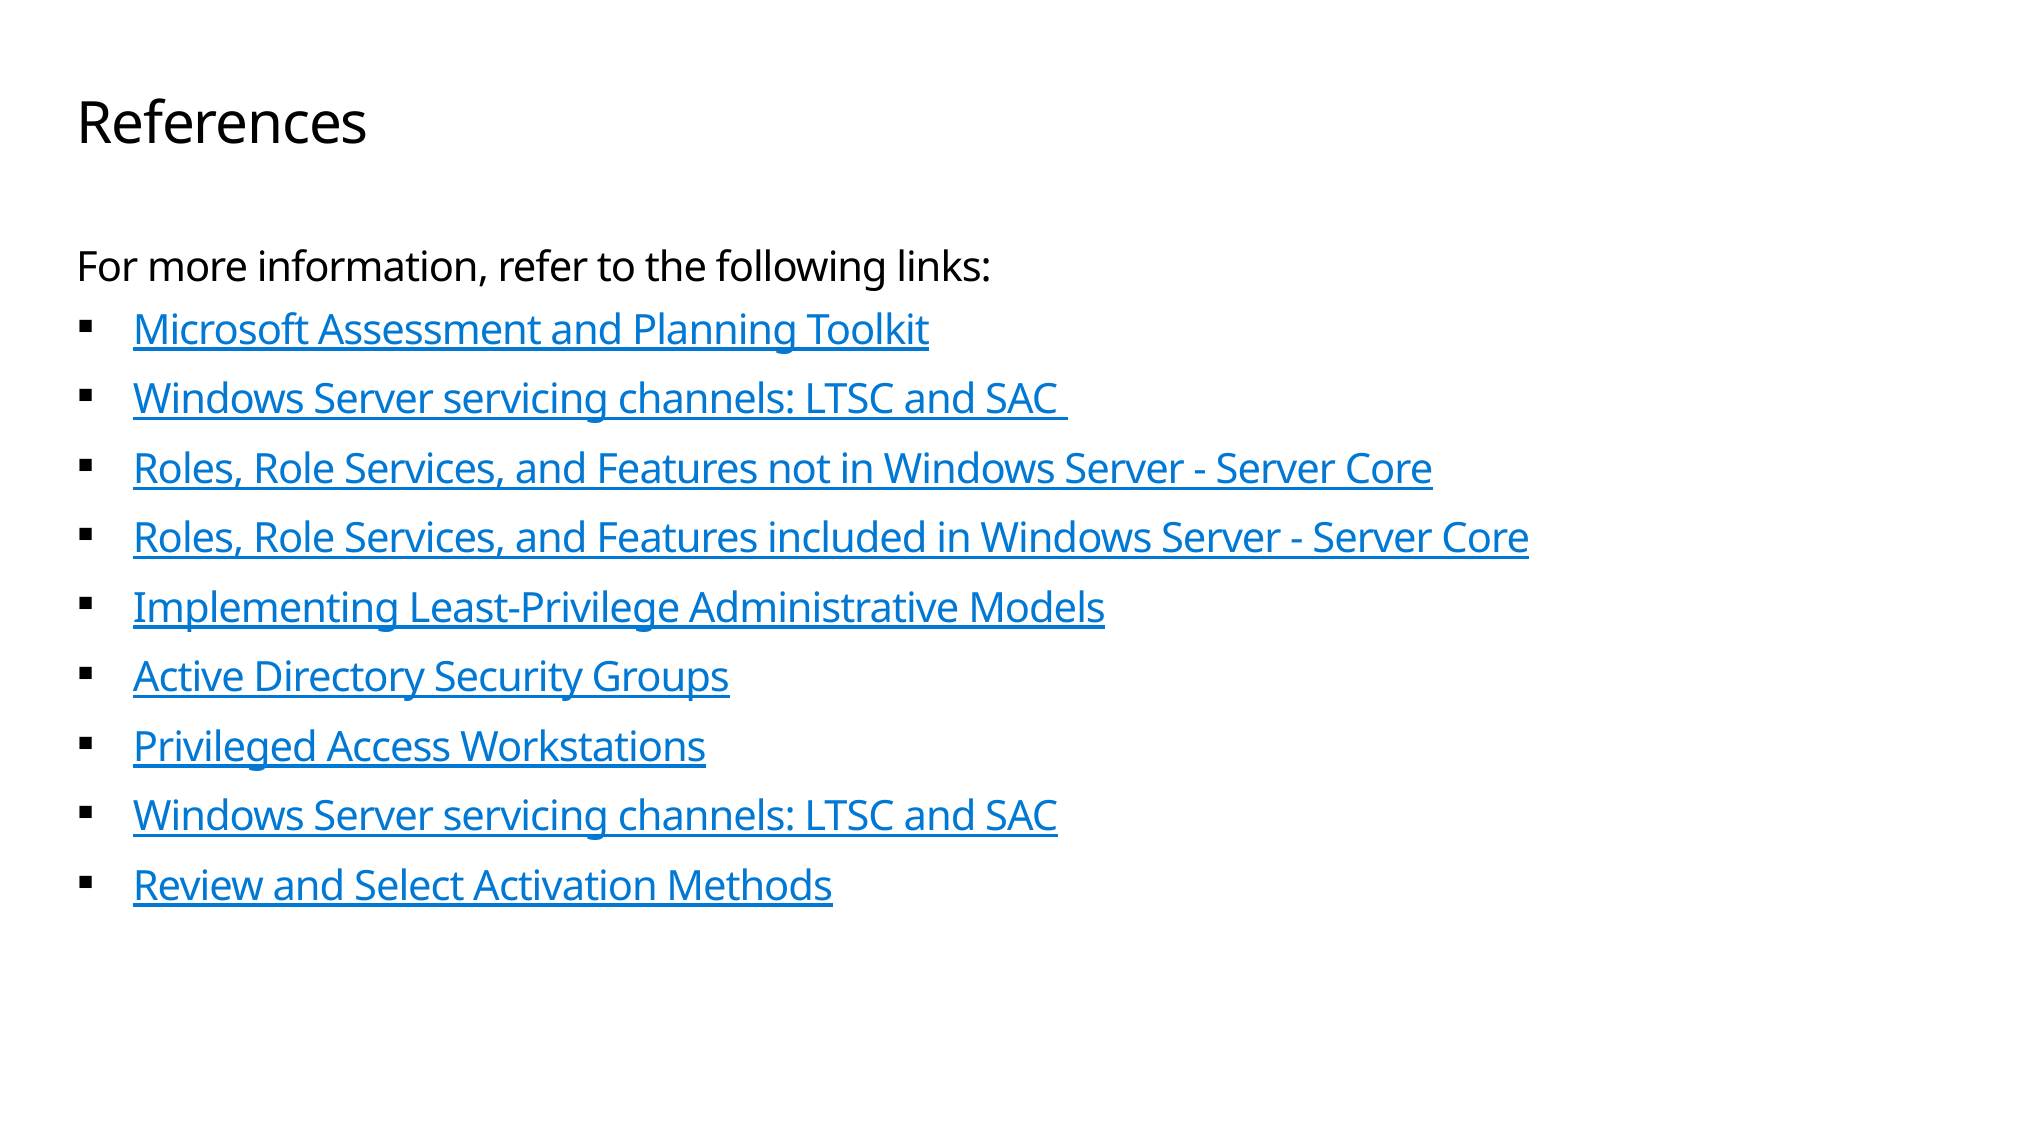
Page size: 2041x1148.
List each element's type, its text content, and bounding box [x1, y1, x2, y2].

list For more information, refer to the following links: Microsoft Assessment and Planning Toolkit Windows Server servicing channels: LTSC and SAC Roles, Role Services, and Features not in Windows Server - Server Core Roles, Role Services, and Features included in Windows Server - Server Core Implementing Least-Privilege Administrative Models Active Directory Security Groups Privileged Access Workstations Windows Server servicing channels: LTSC and SAC Review and Select Activation Methods [76, 240, 1956, 1074]
title References [76, 93, 1968, 161]
